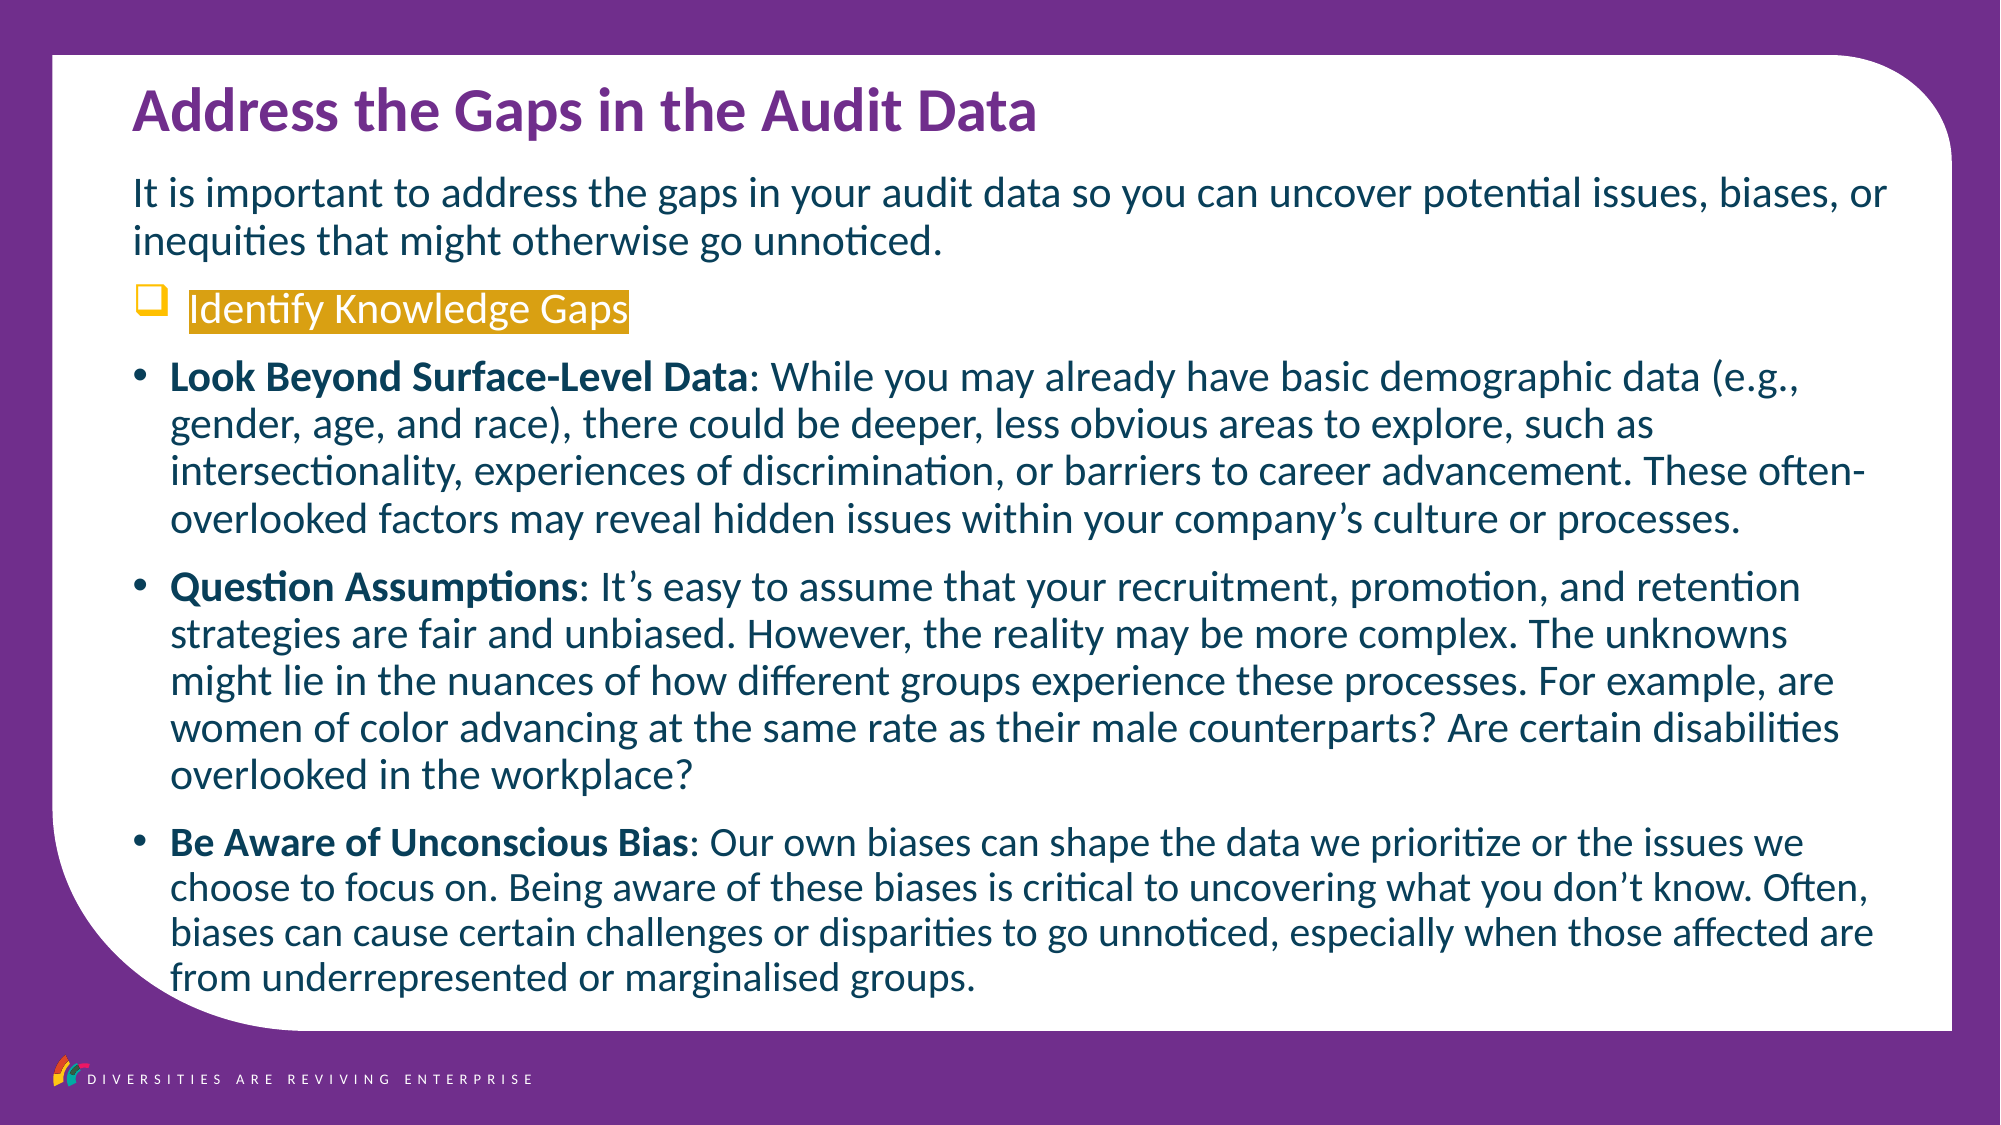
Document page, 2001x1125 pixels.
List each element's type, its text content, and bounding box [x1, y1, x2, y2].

list Address the Gaps in the Audit Data [117, 44, 1856, 177]
list It is important to address the gaps in your audit data so you can uncover potential issues, biases, or inequities that might otherwise go unnoticed. Identify Knowledge Gaps Look Beyond Surface-Level Data: While you may already have basic demographic data (e.g., gender, age, and race), there could be deeper, less obvious areas to explore, such as intersectionality, experiences of discrimination, or barriers to career advancement. These often-overlooked factors may reveal hidden issues within your company’s culture or processes. Question Assumptions: It’s easy to assume that your recruitment, promotion, and retention strategies are fair and unbiased. However, the reality may be more complex. The unknowns might lie in the nuances of how different groups experience these processes. For example, are women of color advancing at the same rate as their male counterparts? Are certain disabilities overlooked in the workplace? Be Aware of Unconscious Bias: Our own biases can shape the data we prioritize or the issues we choose to focus on. Being aware of these biases is critical to uncovering what you don’t know. Often, biases can cause certain challenges or disparities to go unnoticed, especially when those affected are from underrepresented or marginalised groups. [117, 162, 1906, 795]
